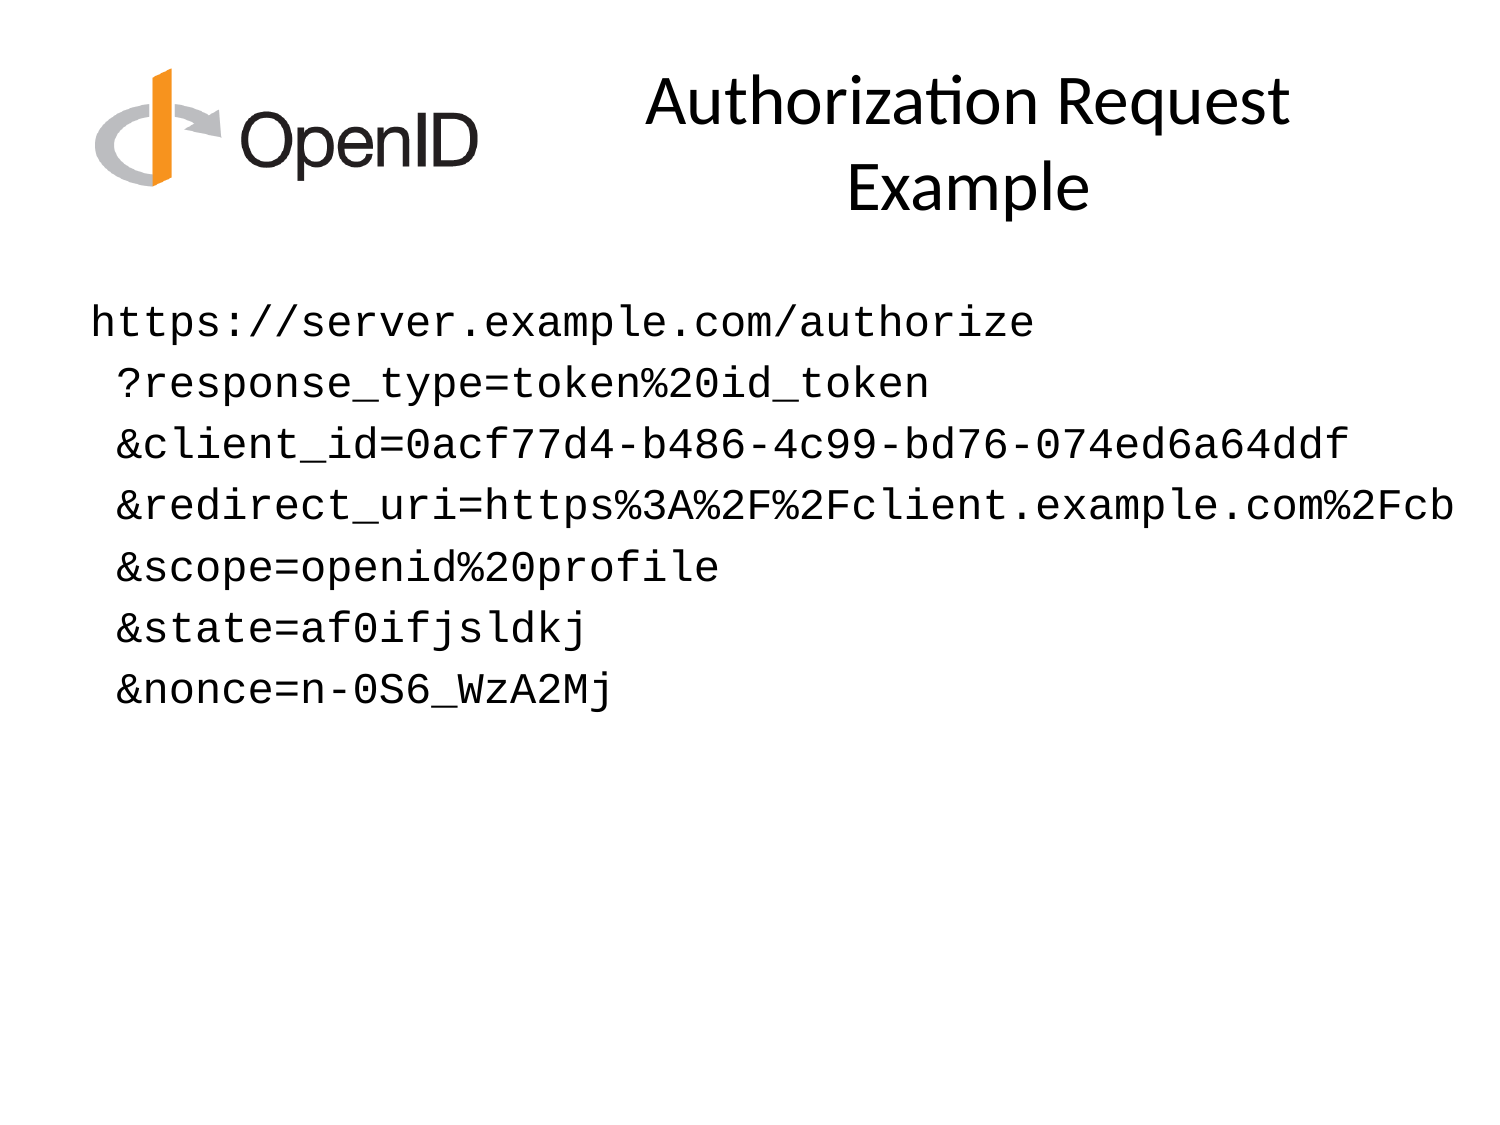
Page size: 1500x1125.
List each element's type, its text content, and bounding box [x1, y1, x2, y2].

picture [64, 44, 513, 225]
title Authorization Request Example [512, 45, 1425, 233]
list https://server.example.com/authorize ?response_type=token%20id_token &client_id=0acf77d4-b486-4c99-bd76-074ed6a64ddf &redirect_uri=https%3A%2F%2Fclient.example.com%2Fcb &scope=openid%20profile &state=af0ifjsldkj &nonce=n-0S6_WzA2Mj [75, 284, 1500, 1028]
